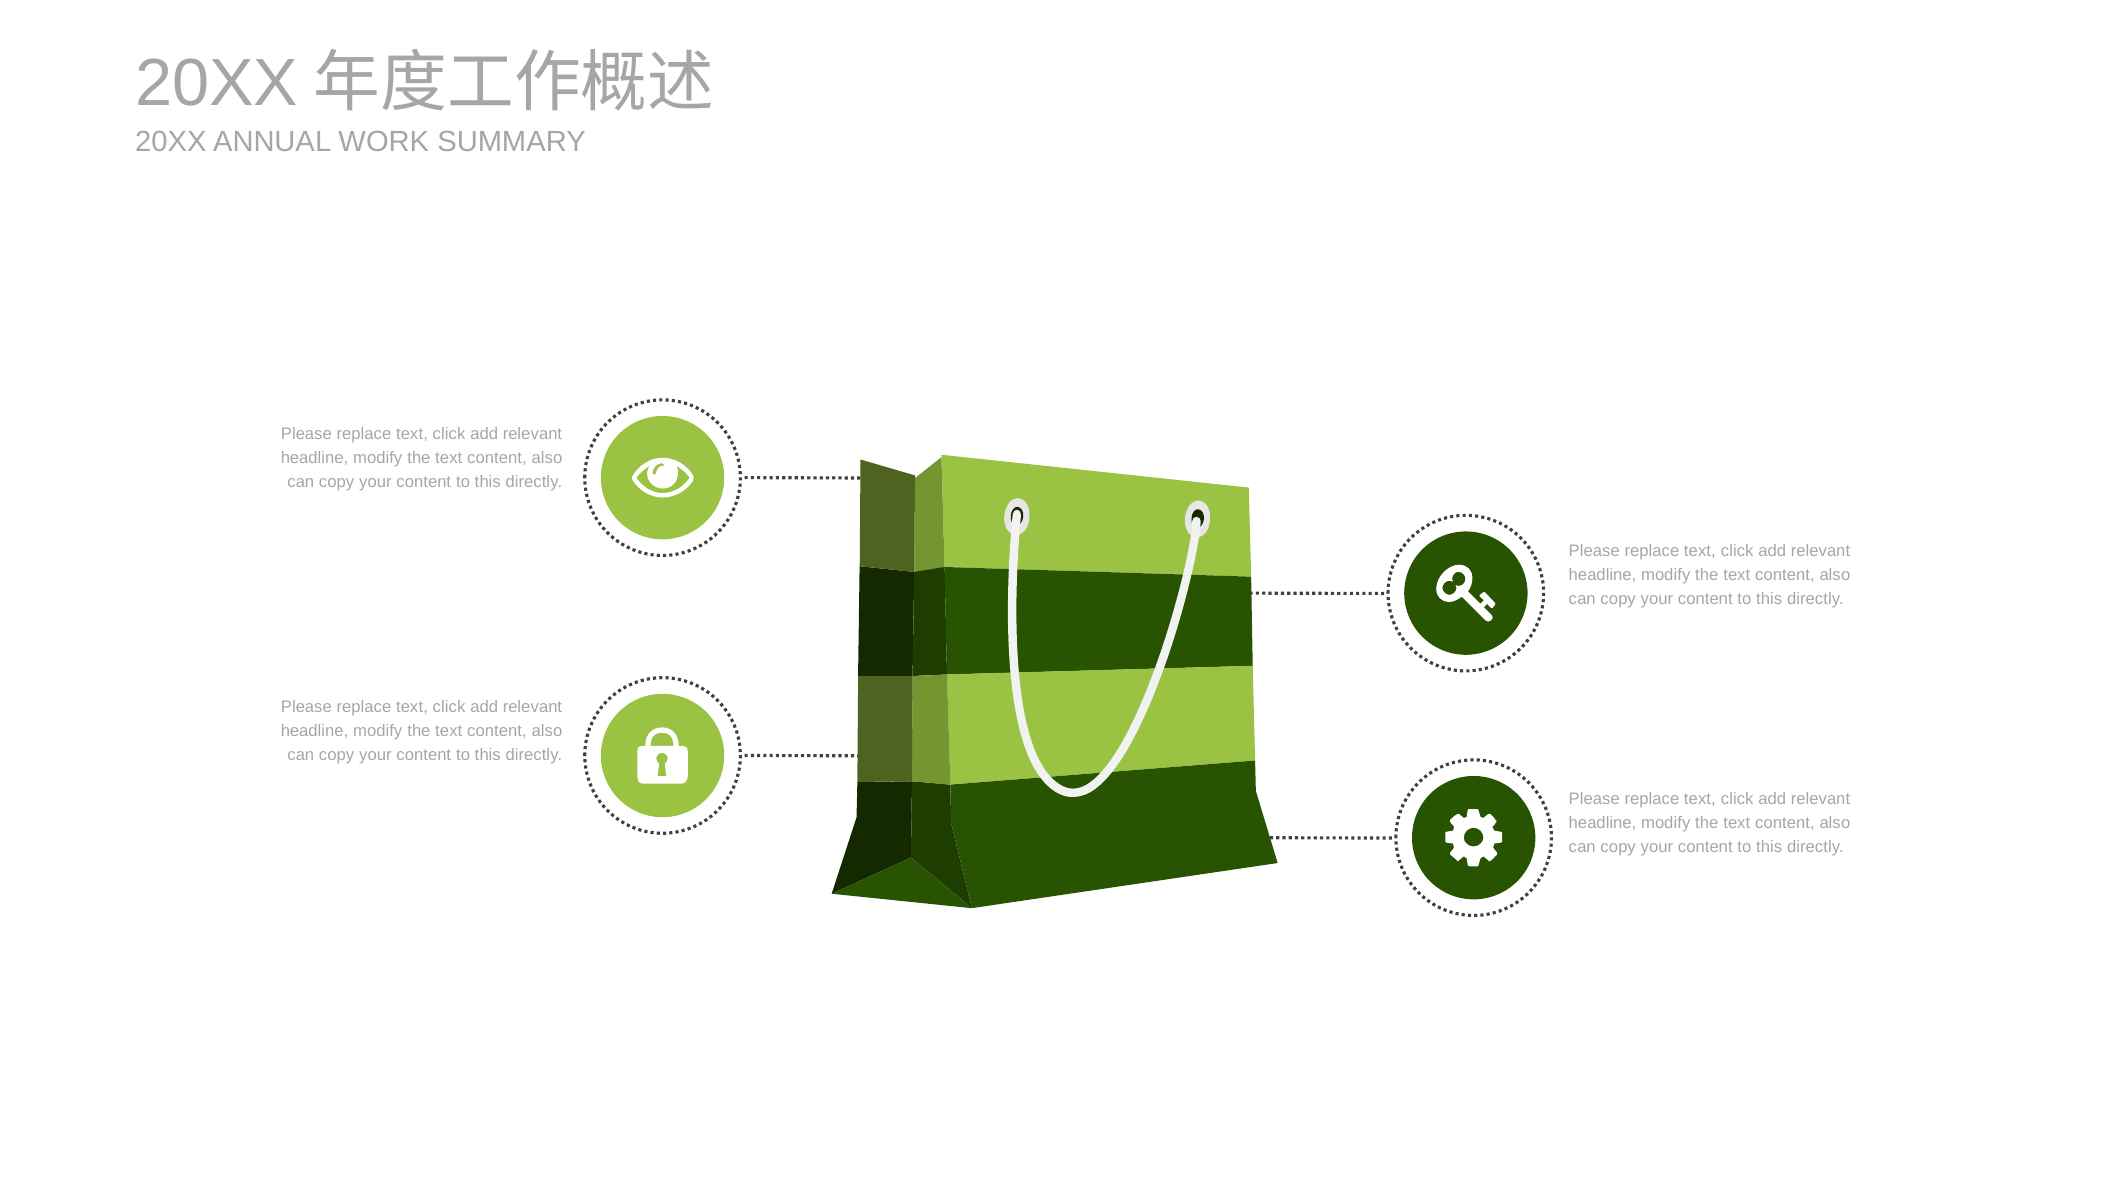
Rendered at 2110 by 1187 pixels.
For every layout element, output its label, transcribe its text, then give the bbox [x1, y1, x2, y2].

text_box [1395, 759, 1552, 916]
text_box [584, 677, 741, 834]
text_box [1387, 515, 1544, 671]
text_box Please replace text, click add relevant headline, modify the text content, also can copy your content to this directly. [271, 692, 563, 764]
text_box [831, 454, 1278, 909]
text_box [584, 399, 741, 556]
text_box Please replace text, click add relevant headline, modify the text content, also can copy your content to this directly. [271, 419, 563, 491]
text_box Please replace text, click add relevant headline, modify the text content, also can copy your content to this directly. [1568, 784, 1860, 856]
text_box 20XX年度工作概述 [135, 38, 783, 119]
text_box Please replace text, click add relevant headline, modify the text content, also can copy your content to this directly. [1568, 535, 1860, 608]
text_box 20XX ANNUAL WORK SUMMARY [135, 122, 596, 158]
